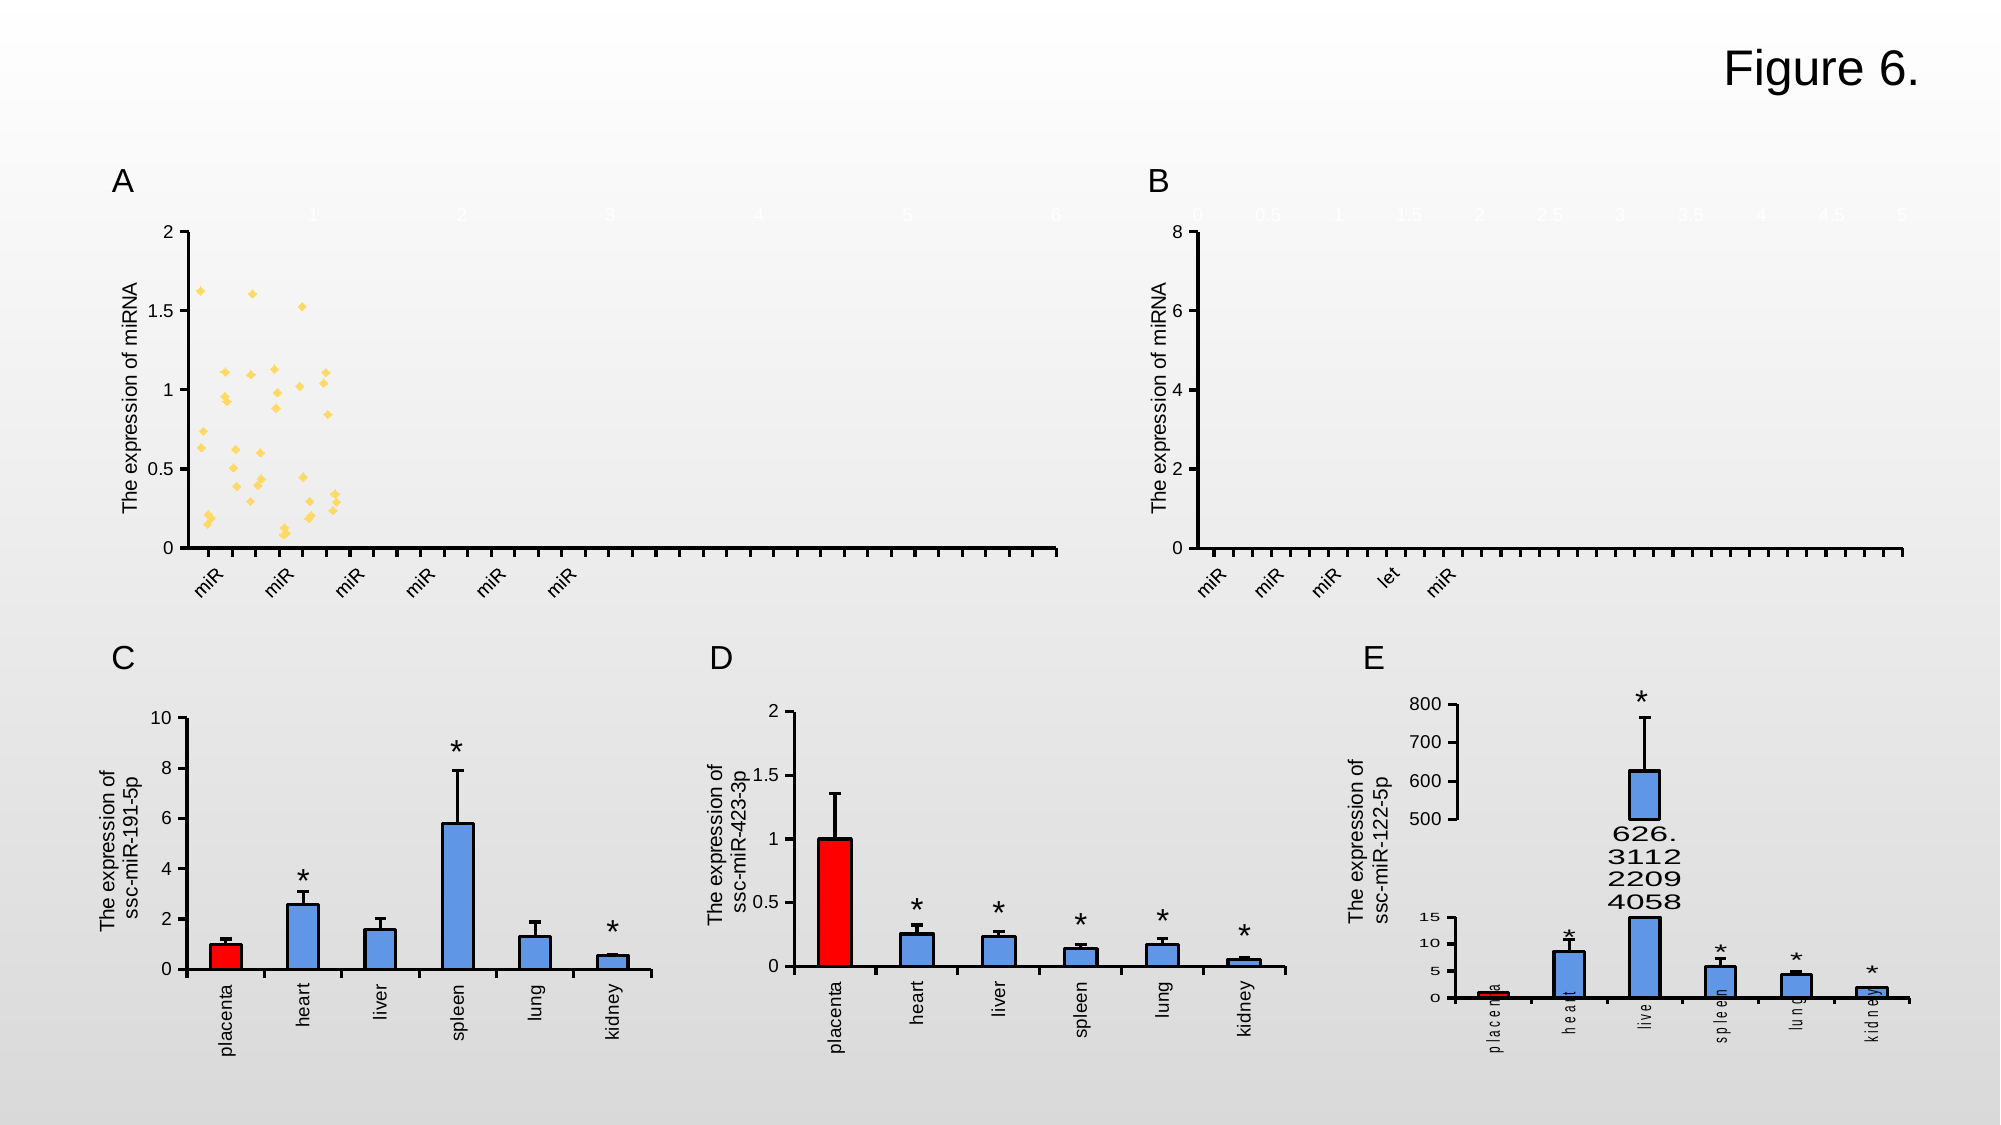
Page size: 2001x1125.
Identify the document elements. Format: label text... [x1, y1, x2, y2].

text_box Figure 6. [1708, 28, 1946, 103]
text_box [71, 152, 1948, 1070]
